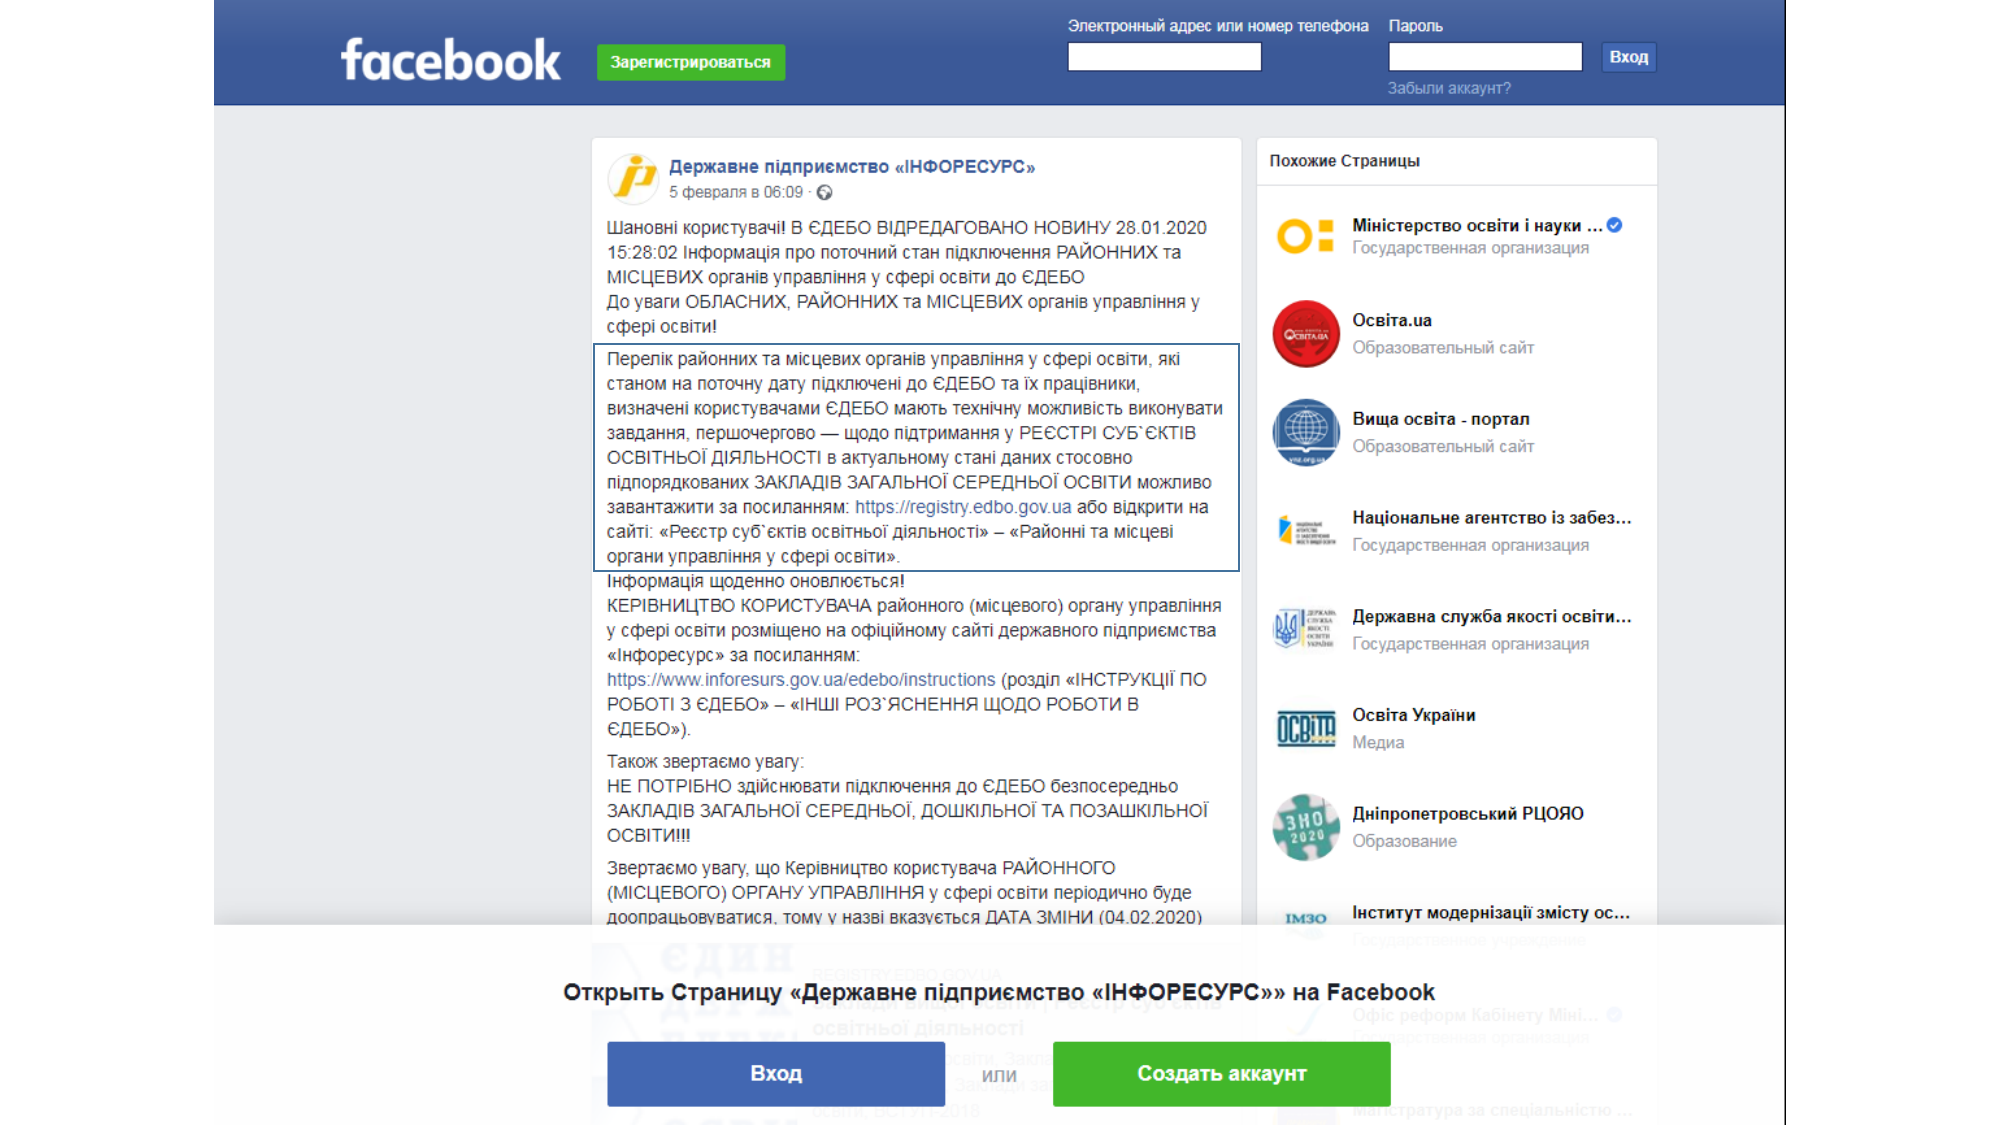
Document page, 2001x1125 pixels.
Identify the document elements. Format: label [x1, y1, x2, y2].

picture [214, 0, 1786, 1125]
